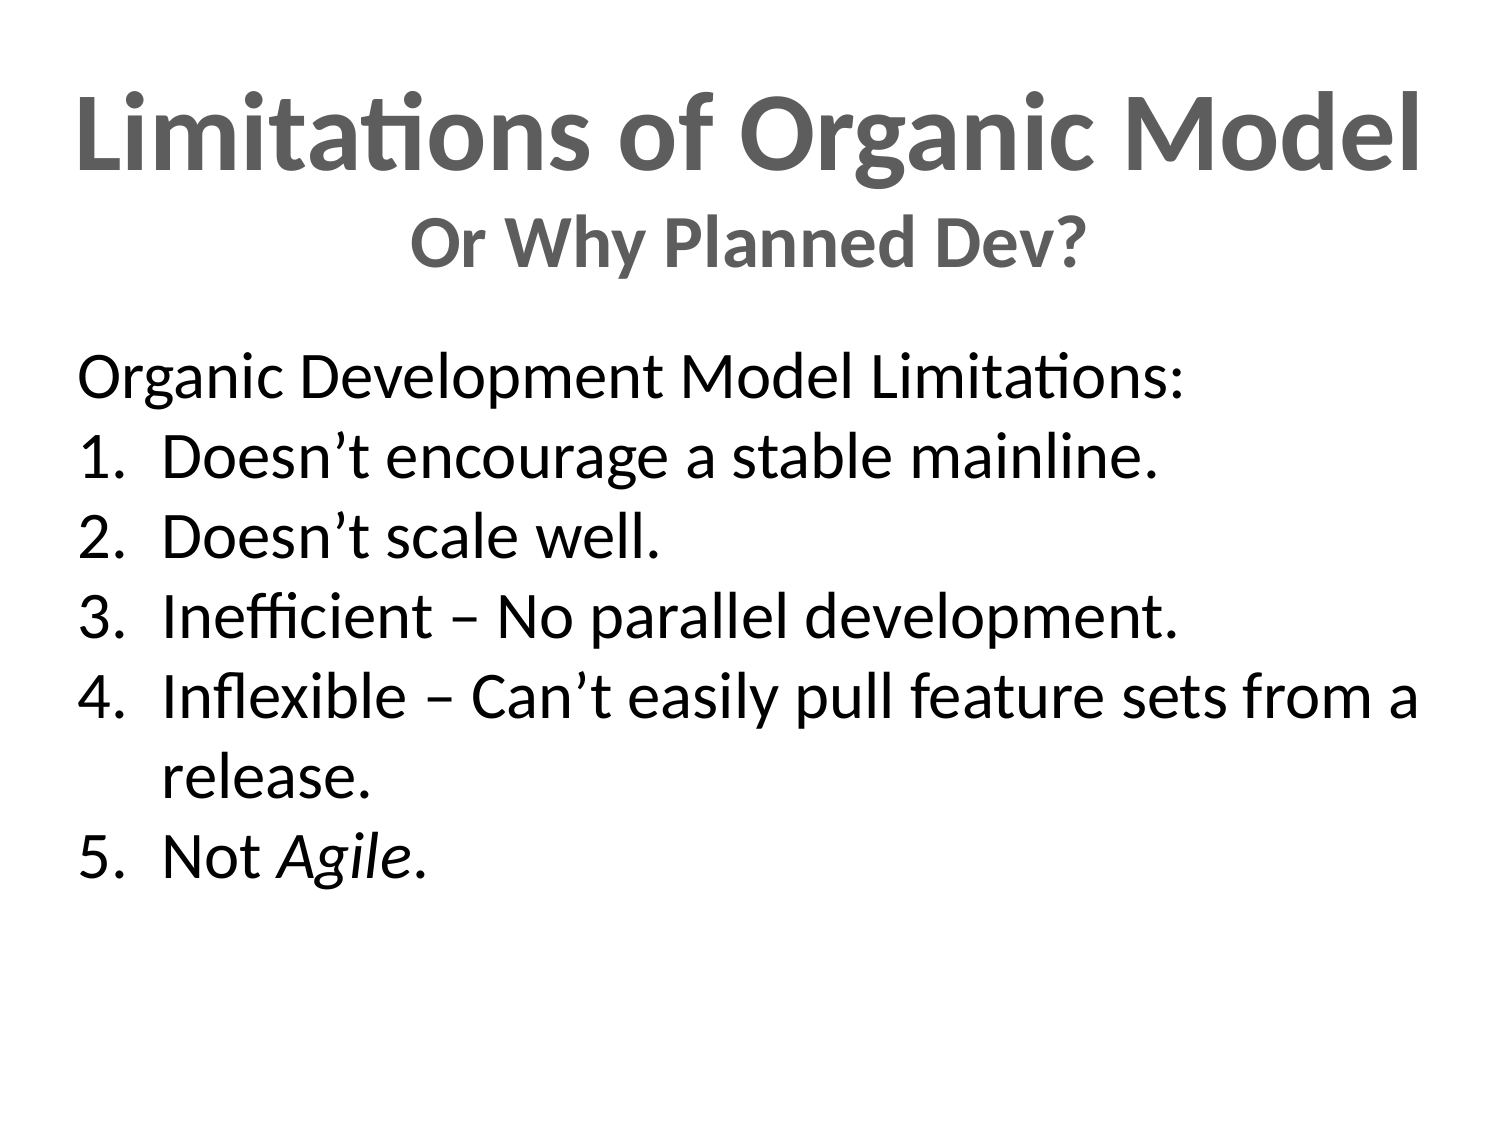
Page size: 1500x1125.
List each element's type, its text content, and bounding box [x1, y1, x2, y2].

text_box Organic Development Model Limitations: Doesn’t encourage a stable mainline. Doesn’t scale well. Inefficient – No parallel development. Inflexible – Can’t easily pull feature sets from a release. Not Agile. [62, 324, 1438, 980]
text_box Limitations of Organic Model Or Why Planned Dev? [0, 49, 1500, 290]
